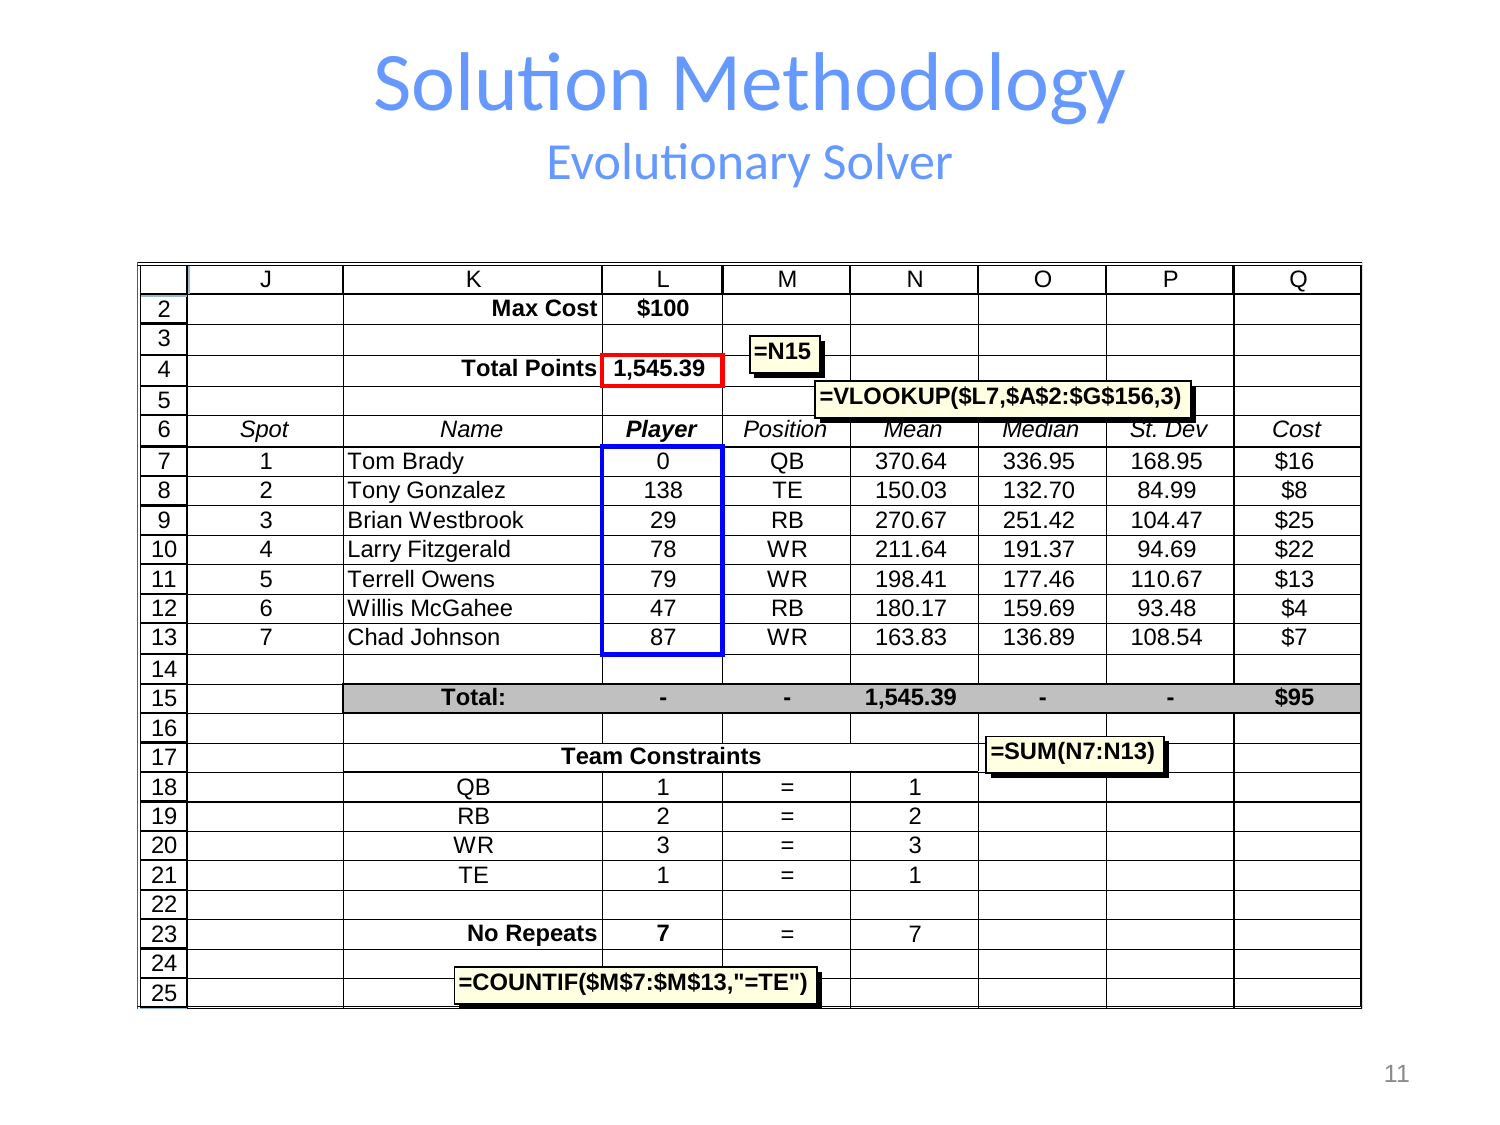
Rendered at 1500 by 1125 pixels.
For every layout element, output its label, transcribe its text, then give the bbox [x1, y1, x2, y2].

slide_number 11 [1074, 1042, 1425, 1103]
title Solution Methodology Evolutionary Solver [74, 14, 1426, 203]
picture [137, 262, 1363, 1009]
